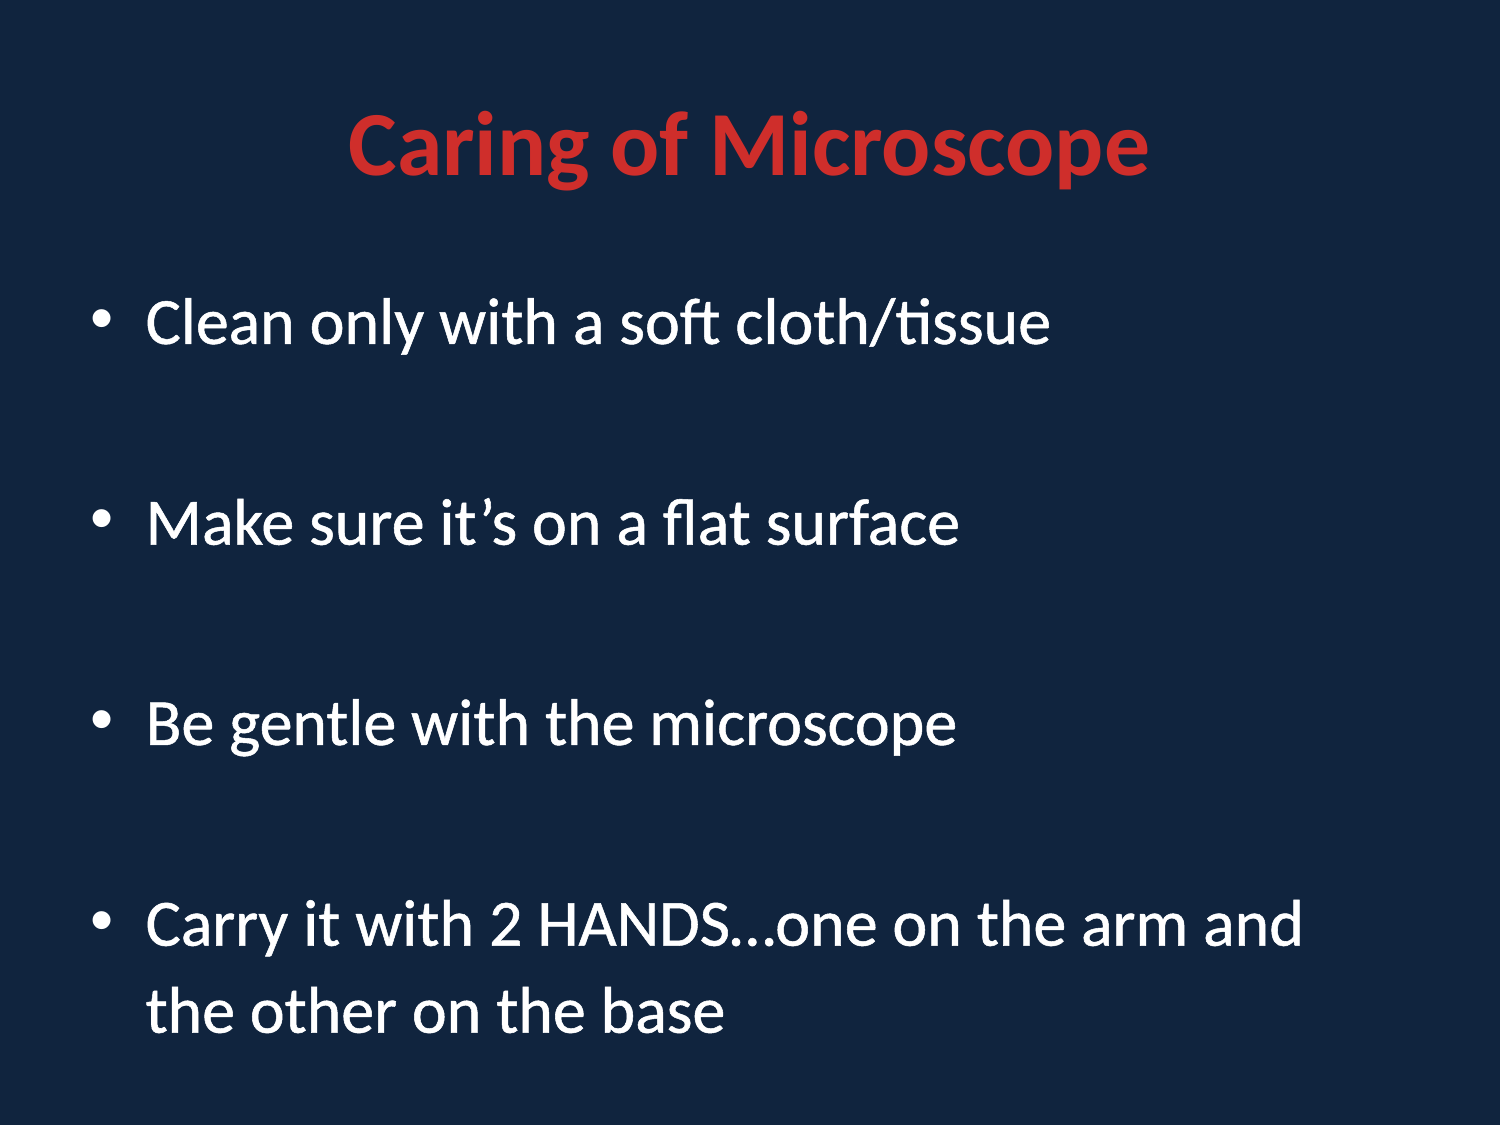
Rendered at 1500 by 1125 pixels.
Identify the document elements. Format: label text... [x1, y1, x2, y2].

title Caring of Microscope [75, 45, 1425, 233]
list Clean only with a soft cloth/tissue Make sure it’s on a flat surface Be gentle with the microscope Carry it with 2 HANDS…one on the arm and the other on the base [75, 262, 1425, 1059]
